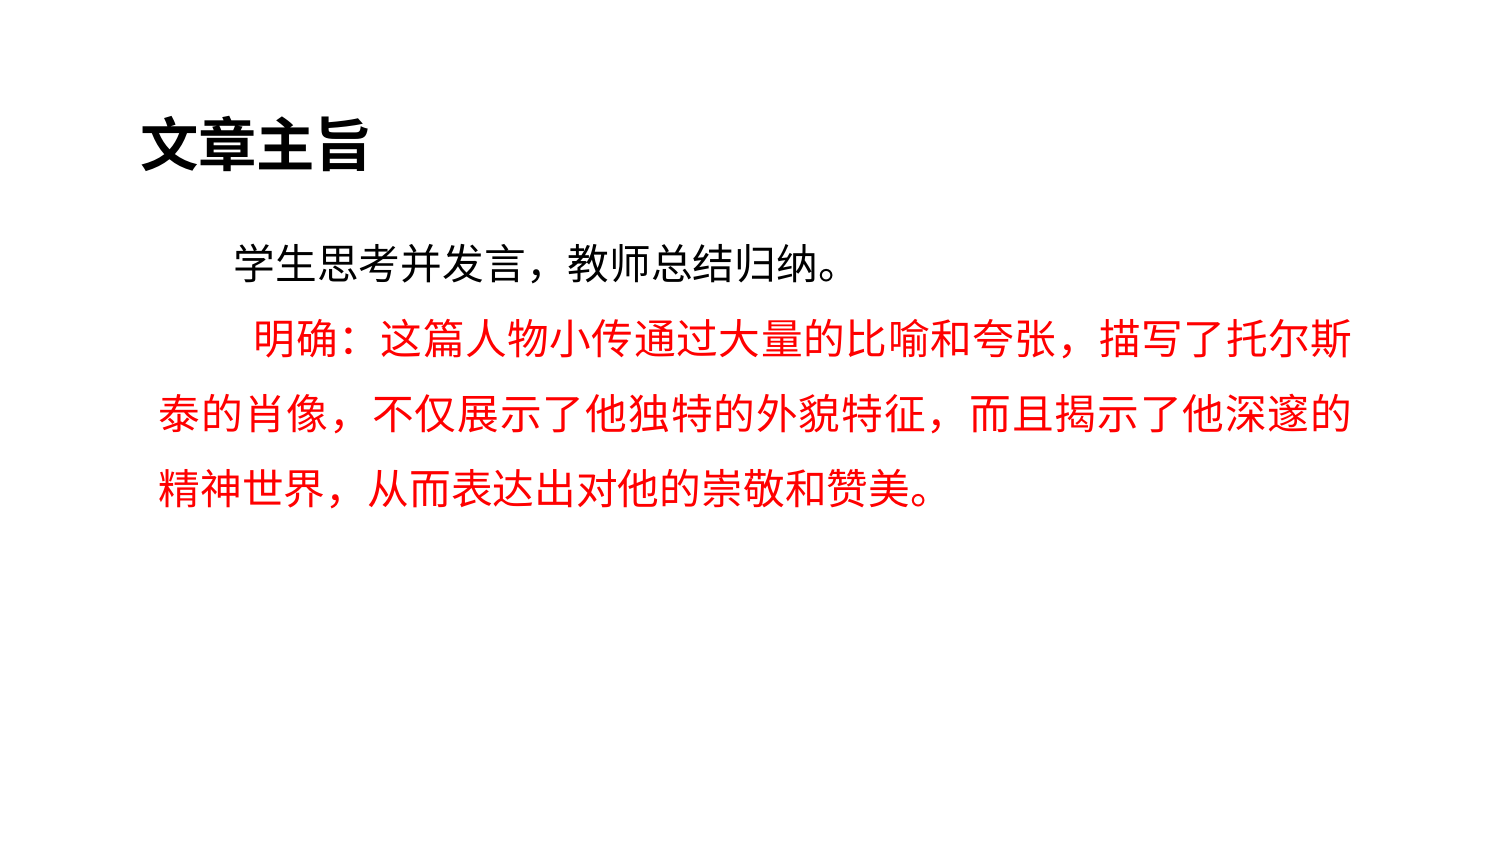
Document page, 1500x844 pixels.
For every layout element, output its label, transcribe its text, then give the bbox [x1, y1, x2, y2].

text_box 学生思考并发言，教师总结归纳。 明确：这篇人物小传通过大量的比喻和夸张，描写了托尔斯泰的肖像，不仅展示了他独特的外貌特征，而且揭示了他深邃的精神世界，从而表达出对他的崇敬和赞美。 [143, 205, 1368, 521]
text_box 文章主旨 [125, 101, 959, 186]
